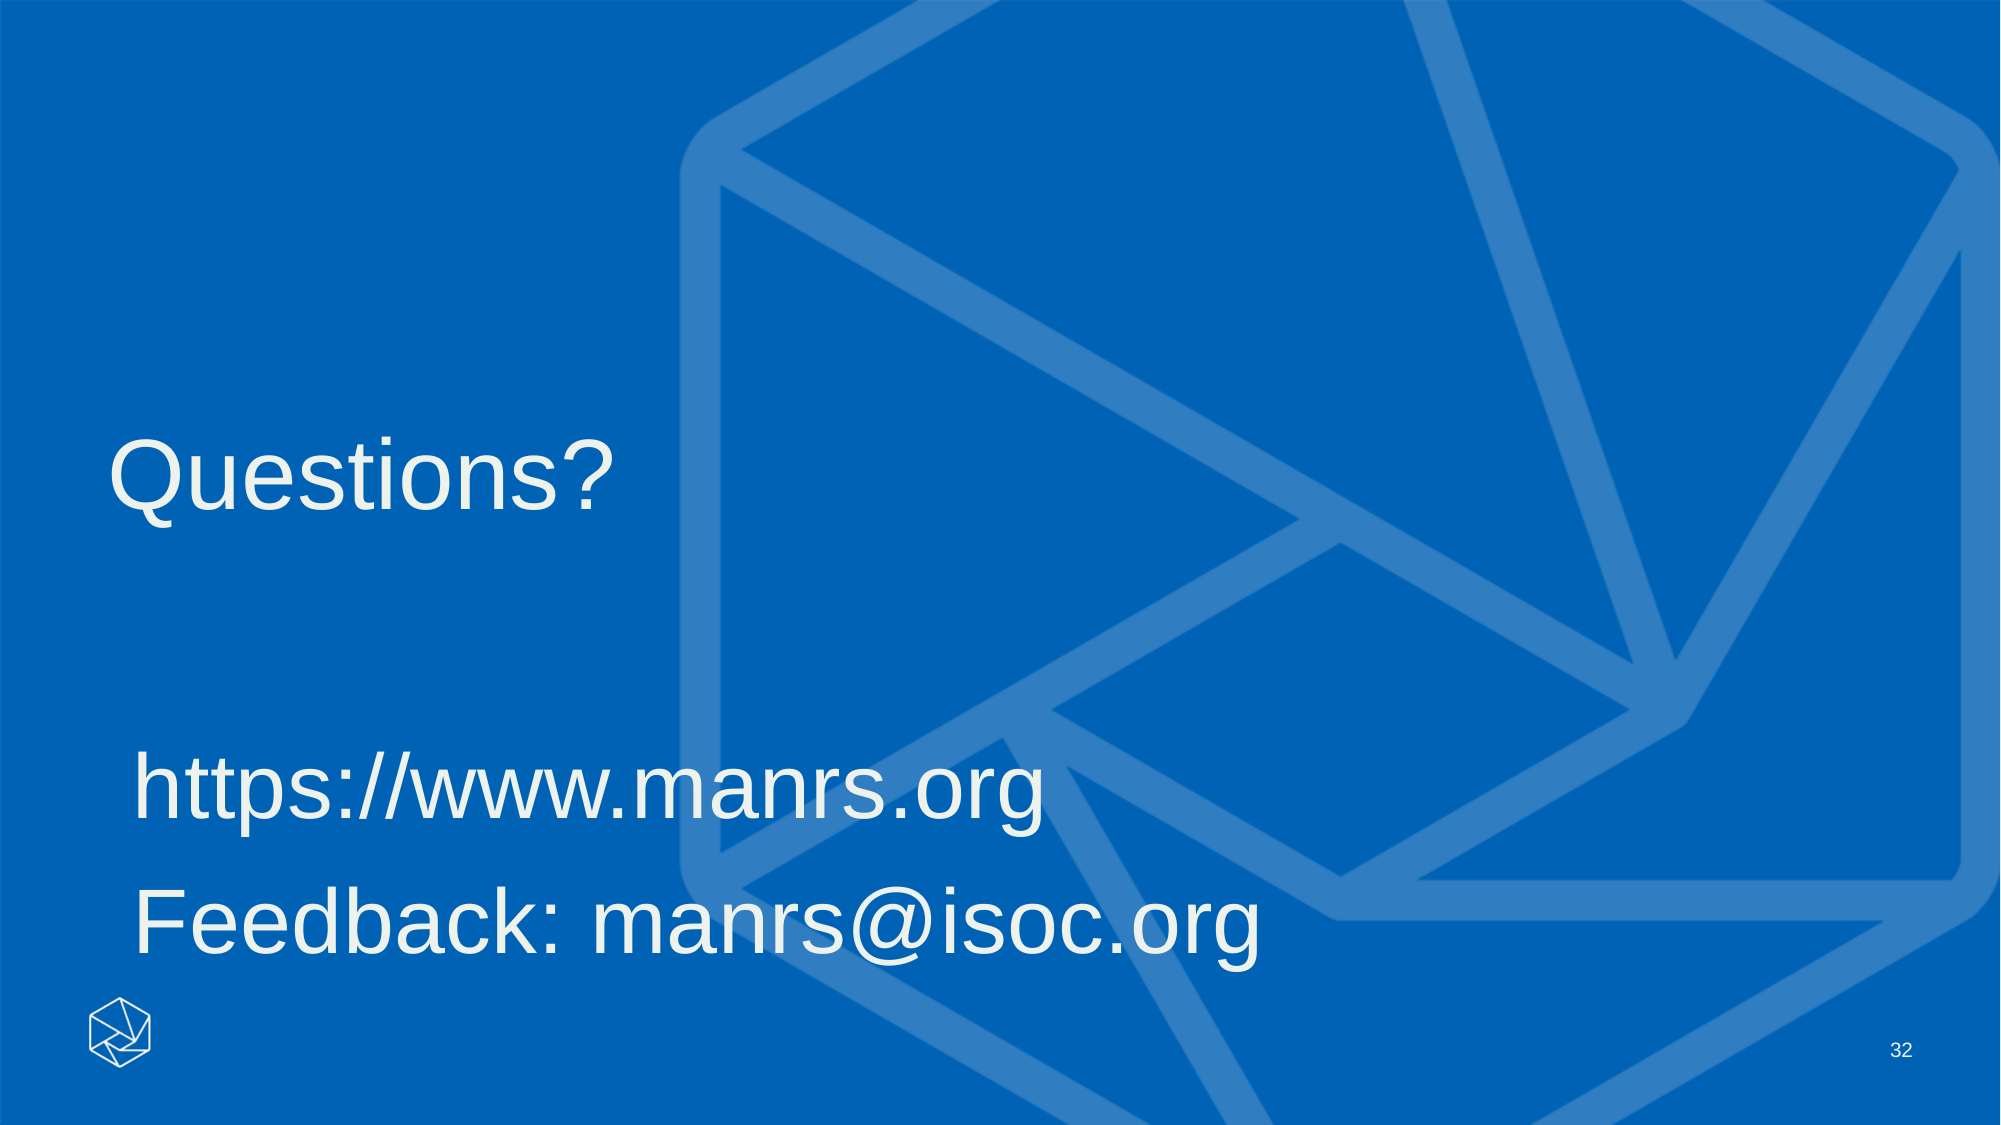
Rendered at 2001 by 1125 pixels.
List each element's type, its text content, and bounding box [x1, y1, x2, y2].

slide_number 32 [1463, 1036, 1913, 1066]
list Questions? [107, 409, 1859, 616]
text_box https://www.manrs.org Feedback: manrs@isoc.org [132, 726, 1884, 936]
picture [0, 0, 2001, 1125]
